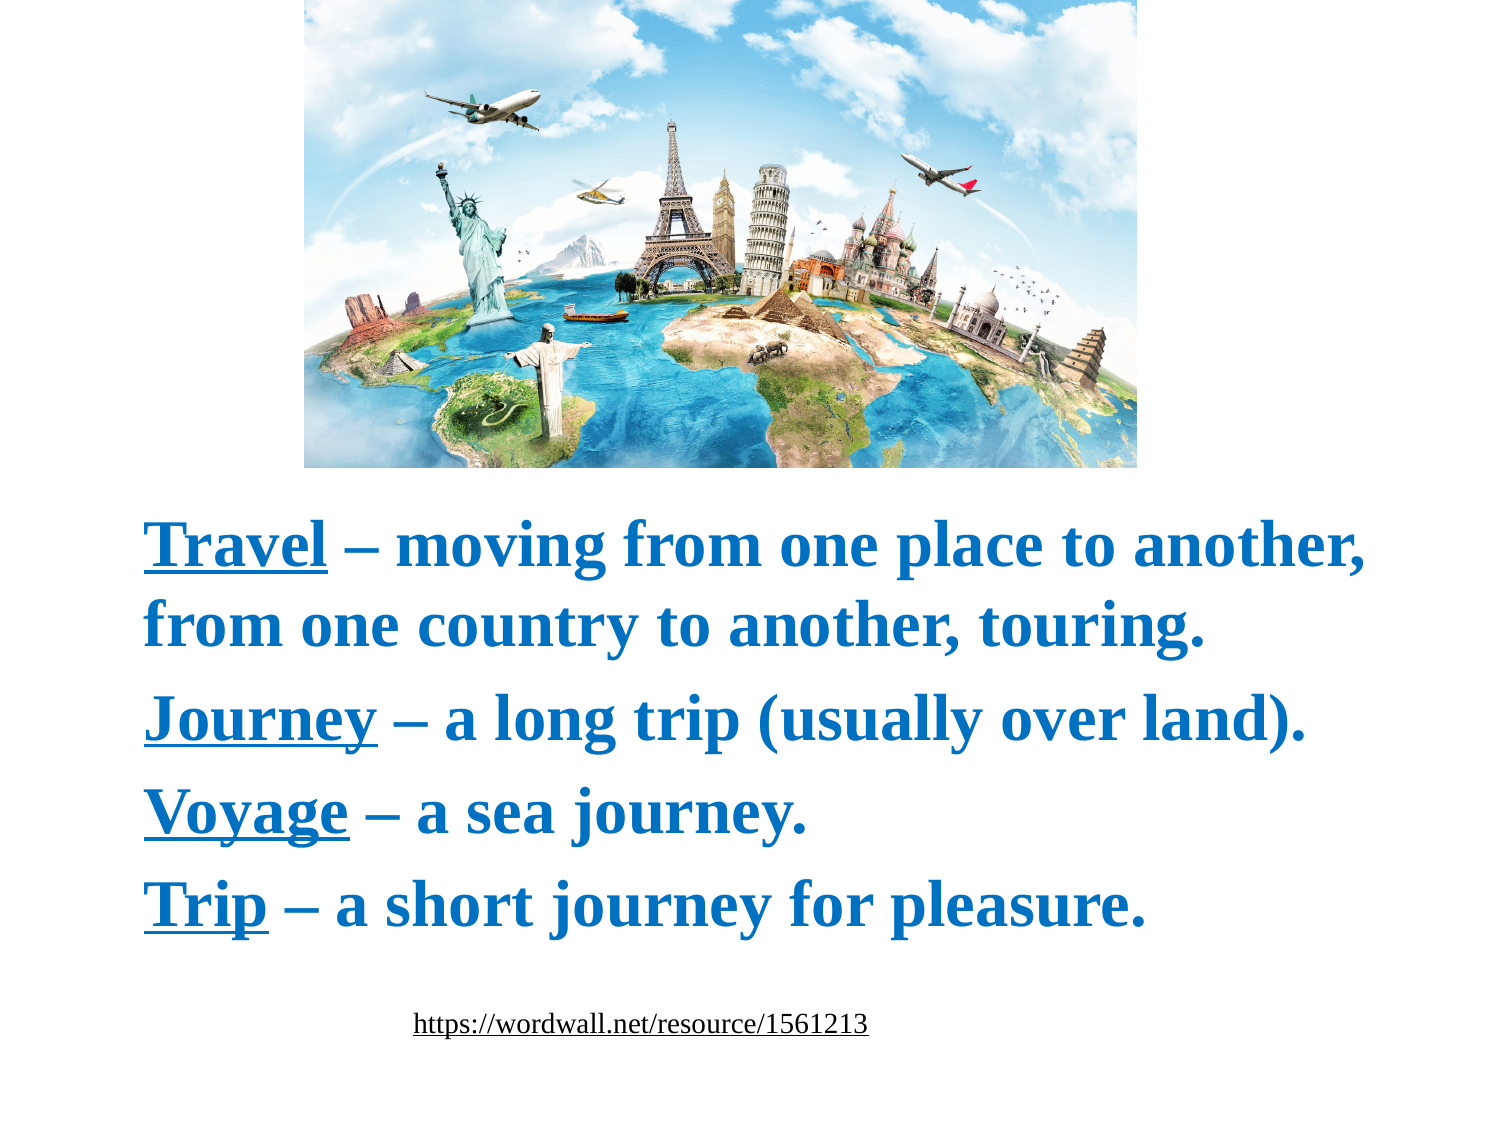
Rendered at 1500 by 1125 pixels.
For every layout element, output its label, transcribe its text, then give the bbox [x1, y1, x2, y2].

text_box https://wordwall.net/resource/1561213 [398, 996, 1032, 1047]
subtitle Travel – moving from one place to another, from one country to another, touring. Journey – a long trip (usually over land). Voyage – a sea journey. Trip – a short journey for pleasure. [128, 492, 1430, 997]
picture [304, 0, 1137, 469]
